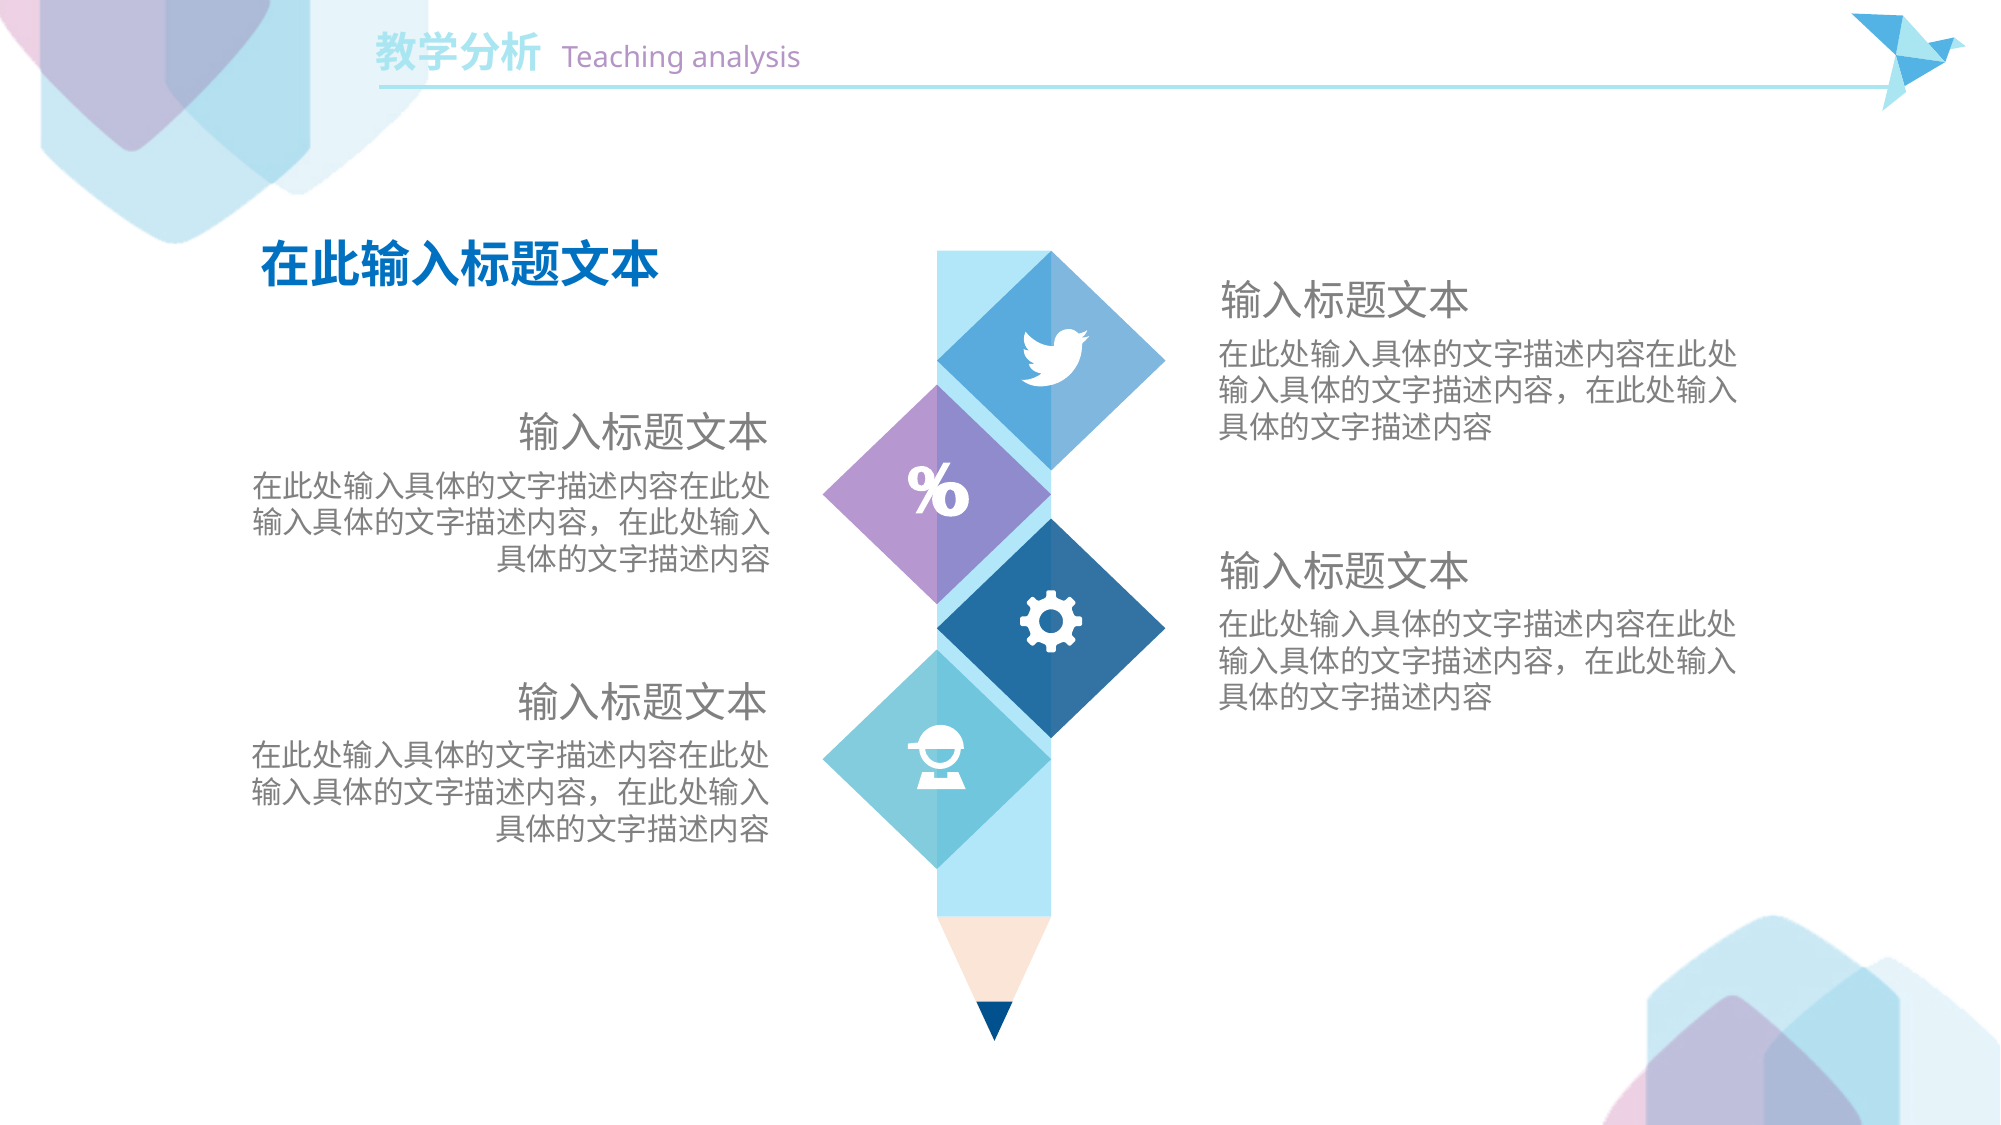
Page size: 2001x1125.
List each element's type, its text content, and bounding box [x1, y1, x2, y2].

text_box [1052, 517, 1167, 739]
title 在此输入标题文本 [245, 230, 823, 295]
text_box [1052, 590, 1083, 653]
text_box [936, 250, 1052, 1041]
picture [1604, 855, 2001, 1125]
text_box [907, 725, 936, 769]
text_box [1052, 329, 1090, 385]
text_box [1203, 266, 1764, 454]
picture [0, 0, 492, 319]
text_box [1050, 249, 1168, 472]
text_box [229, 398, 786, 586]
text_box [821, 648, 936, 870]
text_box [212, 668, 785, 855]
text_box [907, 462, 969, 517]
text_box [1203, 537, 1764, 724]
text_box [821, 384, 936, 605]
text_box [916, 772, 936, 790]
